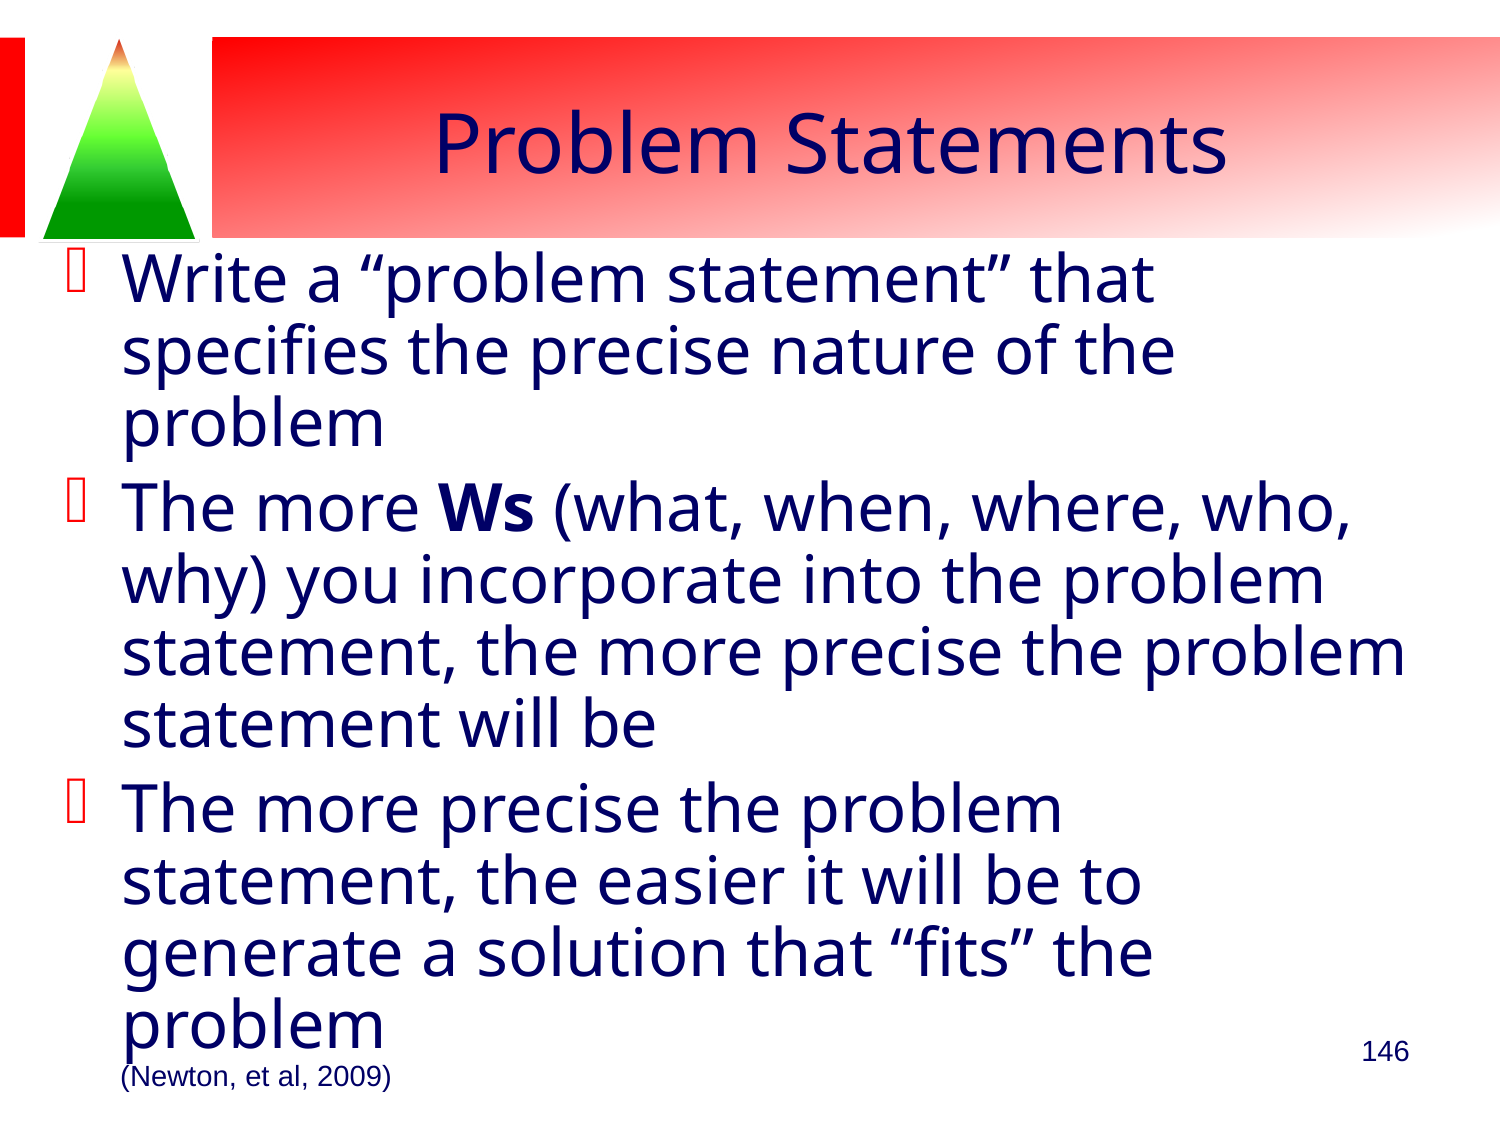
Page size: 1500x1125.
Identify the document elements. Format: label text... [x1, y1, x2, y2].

list Write a “problem statement” that specifies the precise nature of the problem The more Ws (what, when, where, who, why) you incorporate into the problem statement, the more precise the problem statement will be The more precise the problem statement, the easier it will be to generate a solution that “fits” the problem [49, 237, 1426, 876]
picture [37, 30, 200, 243]
footer (Newton, et al, 2009) [49, 1049, 463, 1088]
slide_number 146 [1074, 1024, 1426, 1103]
title Problem Statements [237, 37, 1426, 237]
